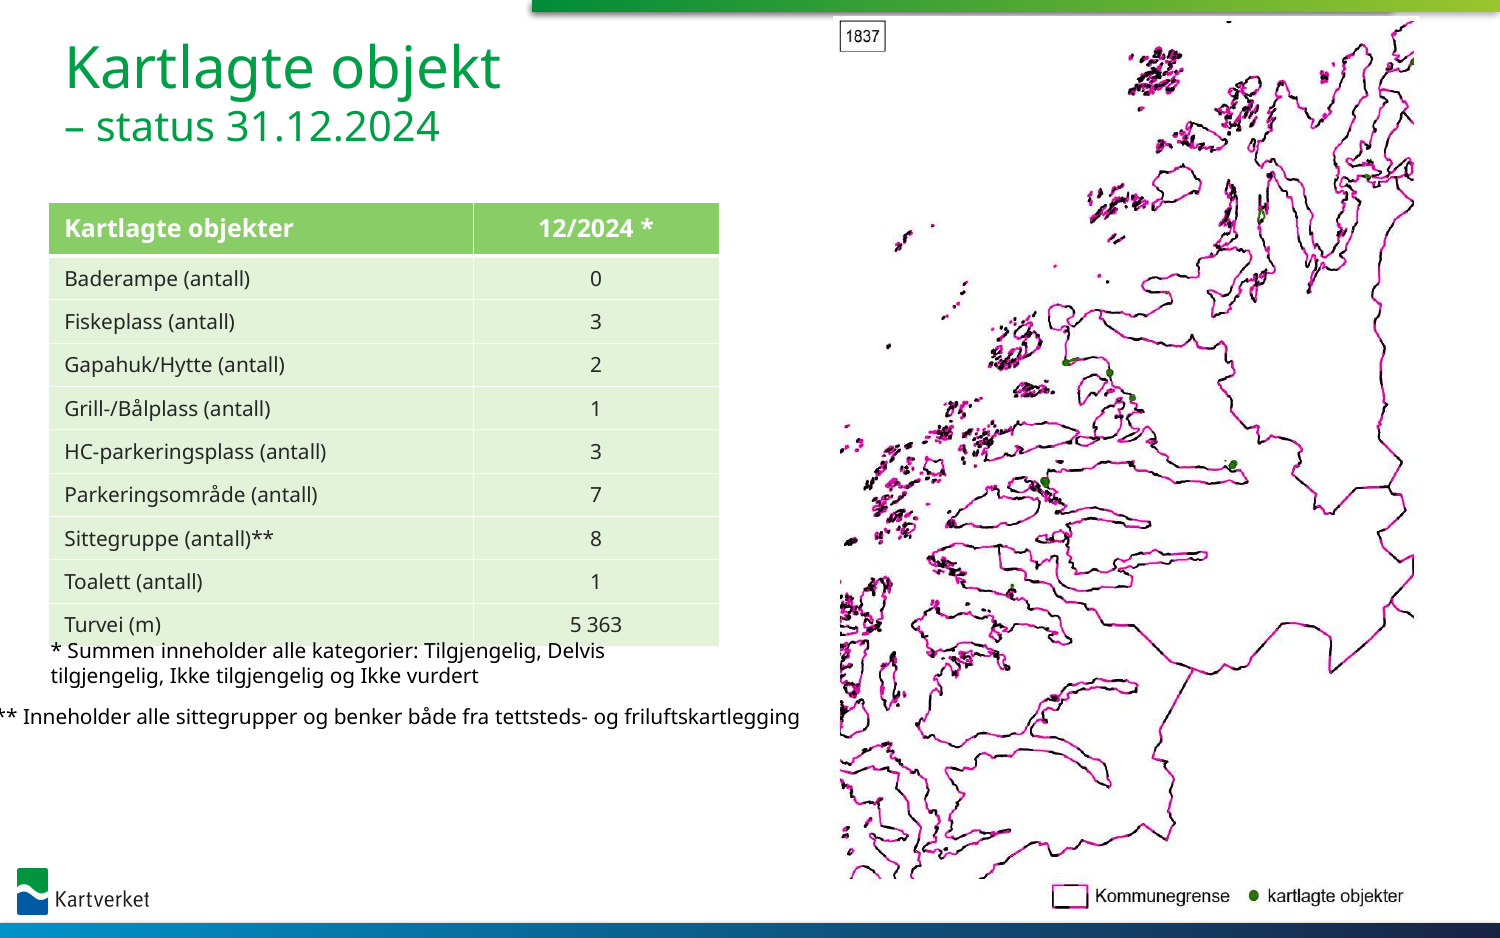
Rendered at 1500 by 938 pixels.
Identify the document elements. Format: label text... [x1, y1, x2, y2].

table_cell 3 [474, 300, 719, 343]
text_box Kartlagte objekt – status 31.12.2024 [49, 26, 828, 158]
table_cell 5 363 [474, 604, 719, 630]
table_cell 1 [474, 560, 719, 603]
table_cell Sittegruppe (antall)** [49, 517, 473, 559]
table_cell 7 [474, 474, 719, 516]
table_header 12/2024 * [474, 203, 719, 254]
table_cell HC-parkeringsplass (antall) [49, 430, 473, 473]
table_cell Gapahuk/Hytte (antall) [49, 344, 473, 386]
picture [833, 16, 1419, 913]
table_header Kartlagte objekter [49, 203, 473, 254]
table_cell Fiskeplass (antall) [49, 300, 473, 343]
table_cell Grill-/Bålplass (antall) [49, 387, 473, 429]
text_box Kartlagte objekt – status 31.12.2024 [1424, 26, 1431, 158]
table_cell Toalett (antall) [49, 560, 473, 603]
text_box * Summen inneholder alle kategorier: Tilgjengelig, Delvis tilgjengelig, Ikke tilgjengelig og Ikke vurdert [35, 630, 721, 696]
table_cell 1 [474, 387, 719, 429]
table_cell 3 [474, 430, 719, 473]
text_box ** Inneholder alle sittegrupper og benker både fra tettsteds- og friluftskartlegging [0, 696, 815, 736]
table_cell 2 [474, 344, 719, 386]
table_cell 8 [474, 517, 719, 559]
table_cell 0 [474, 258, 719, 299]
table_cell Parkeringsområde (antall) [49, 474, 473, 516]
table_cell Baderampe (antall) [49, 258, 473, 299]
table_cell Turvei (m) [49, 604, 473, 630]
